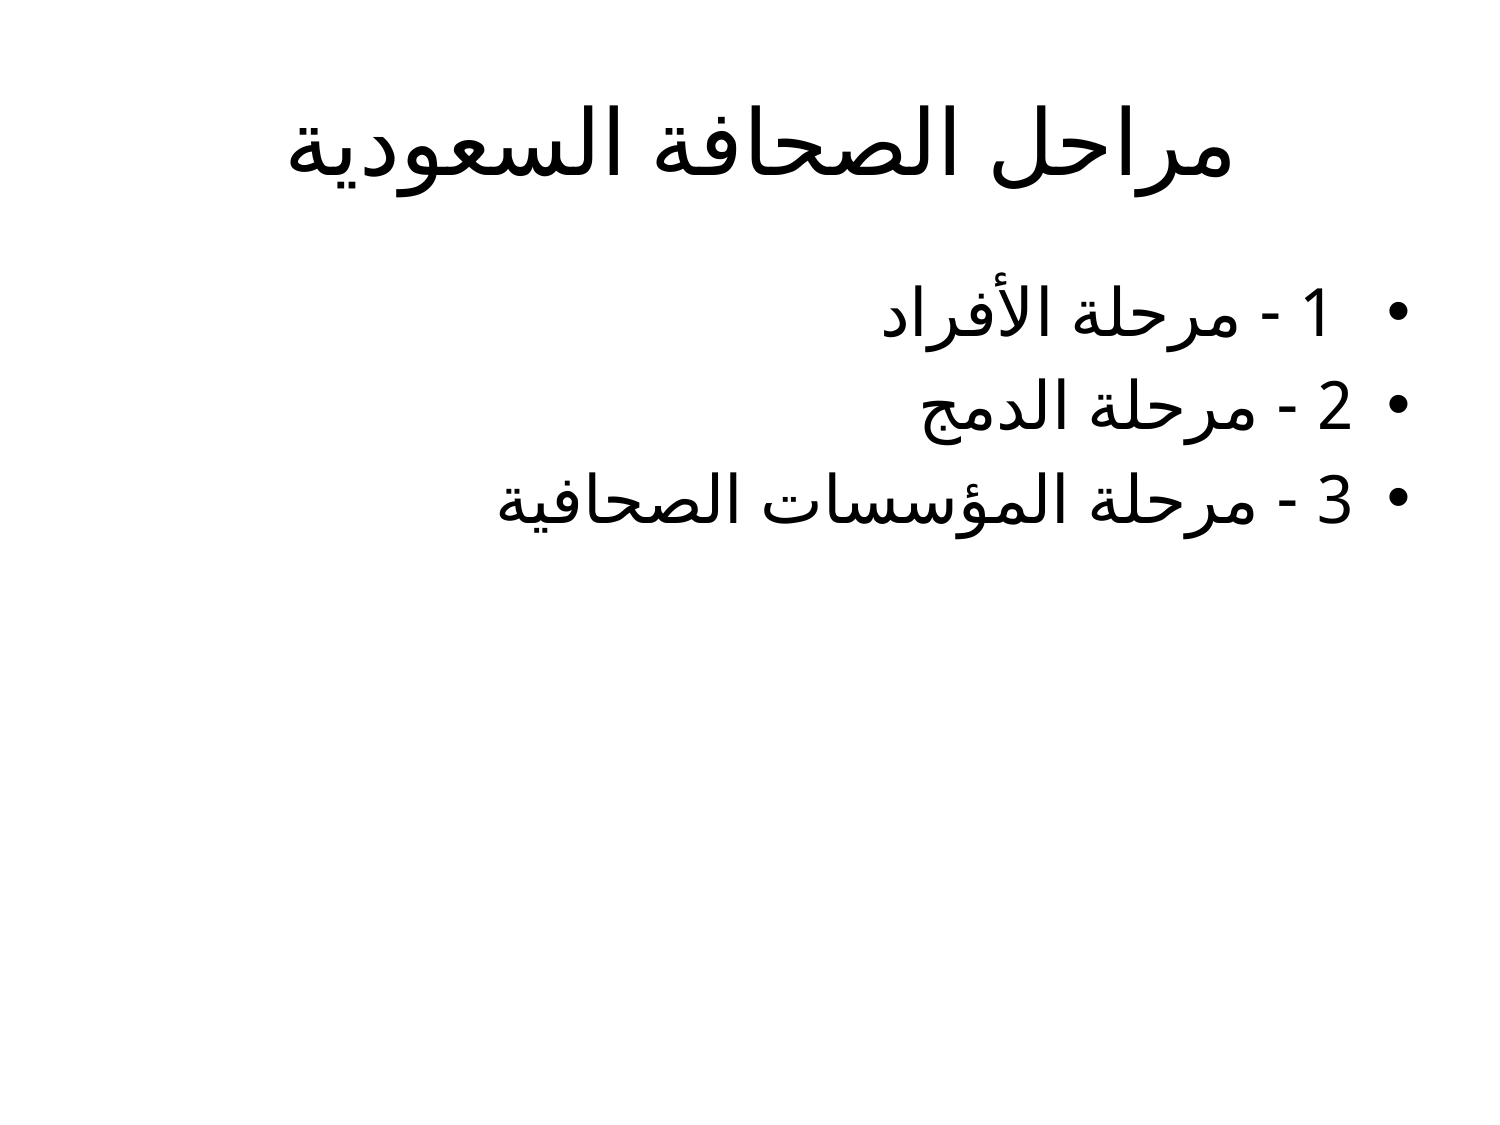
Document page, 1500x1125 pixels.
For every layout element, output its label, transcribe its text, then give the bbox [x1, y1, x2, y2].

title مراحل الصحافة السعودية [75, 45, 1425, 233]
list 1 - مرحلة الأفراد 2 - مرحلة الدمج 3 - مرحلة المؤسسات الصحافية [75, 262, 1425, 1005]
